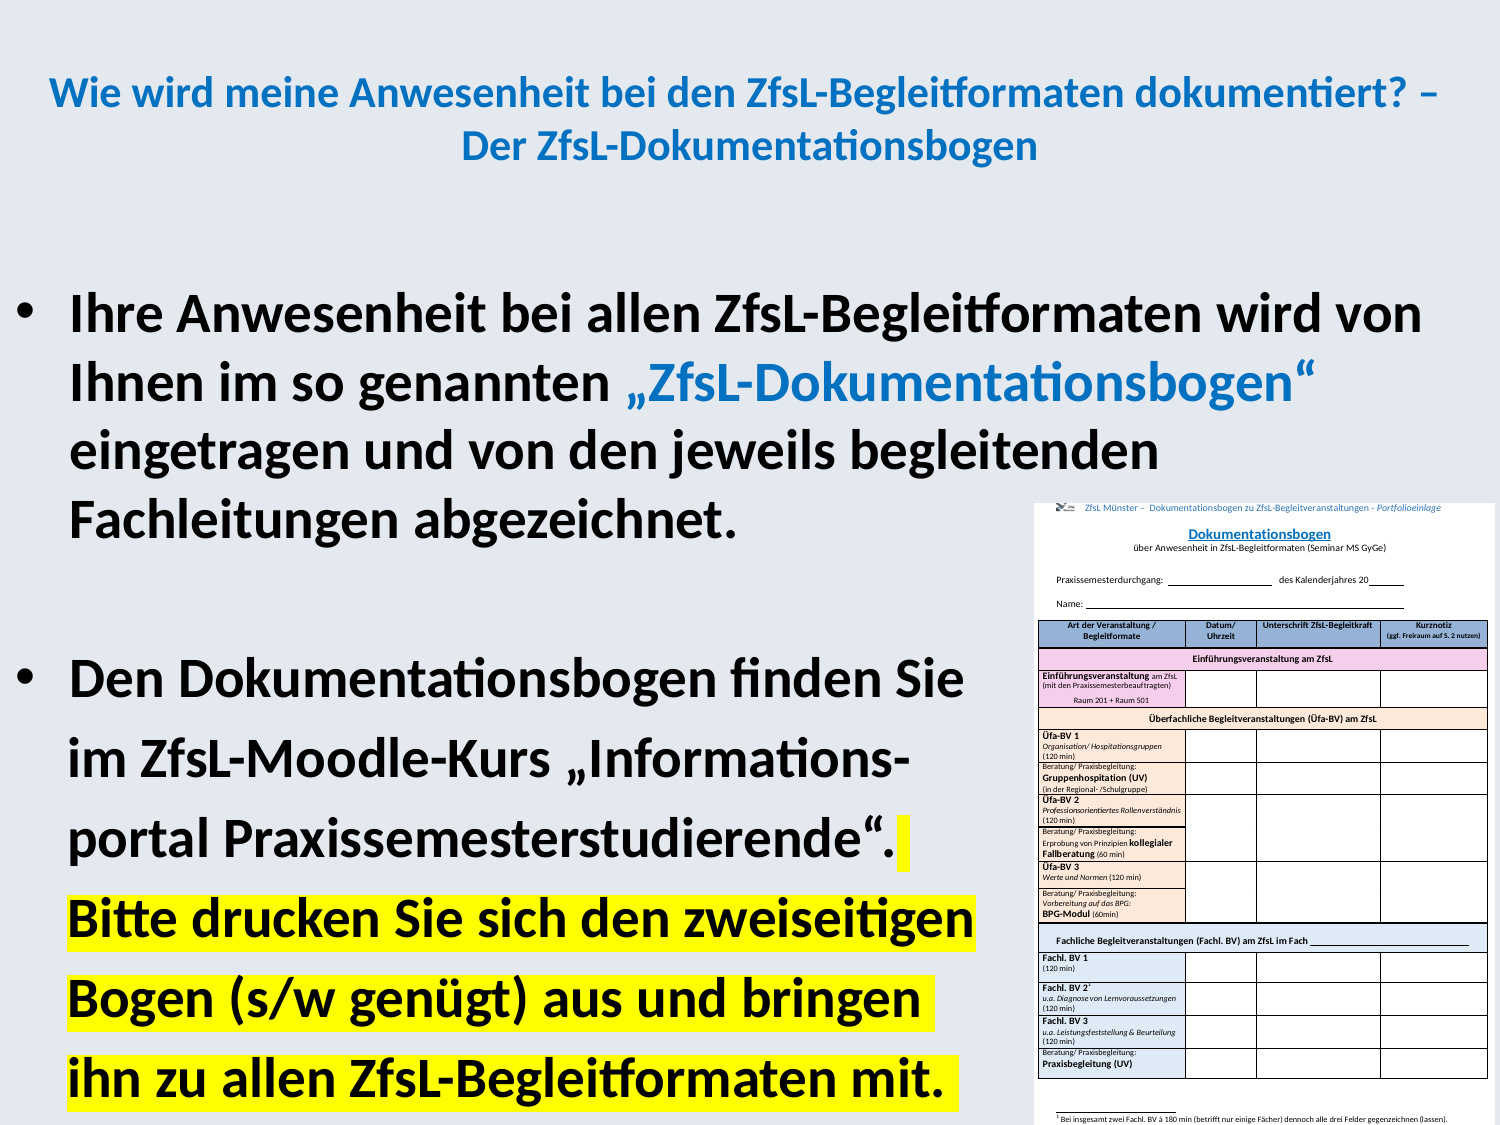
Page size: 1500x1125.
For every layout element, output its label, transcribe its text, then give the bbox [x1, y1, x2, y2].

title Wie wird meine Anwesenheit bei den ZfsL-Begleitformaten dokumentiert? – Der ZfsL-Dokumentationsbogen [0, 0, 1500, 232]
list Ihre Anwesenheit bei allen ZfsL-Begleitformaten wird von Ihnen im so genannten „ZfsL-Dokumentationsbogen“ eingetragen und von den jeweils begleitenden Fachleitungen abgezeichnet. Den Dokumentationsbogen finden Sie im ZfsL-Moodle-Kurs „Informations- portal Praxissemesterstudierende“. Bitte drucken Sie sich den zweiseitigen Bogen (s/w genügt) aus und bringen ihn zu allen ZfsL-Begleitformaten mit. [0, 232, 1500, 1125]
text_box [1033, 503, 1495, 1125]
